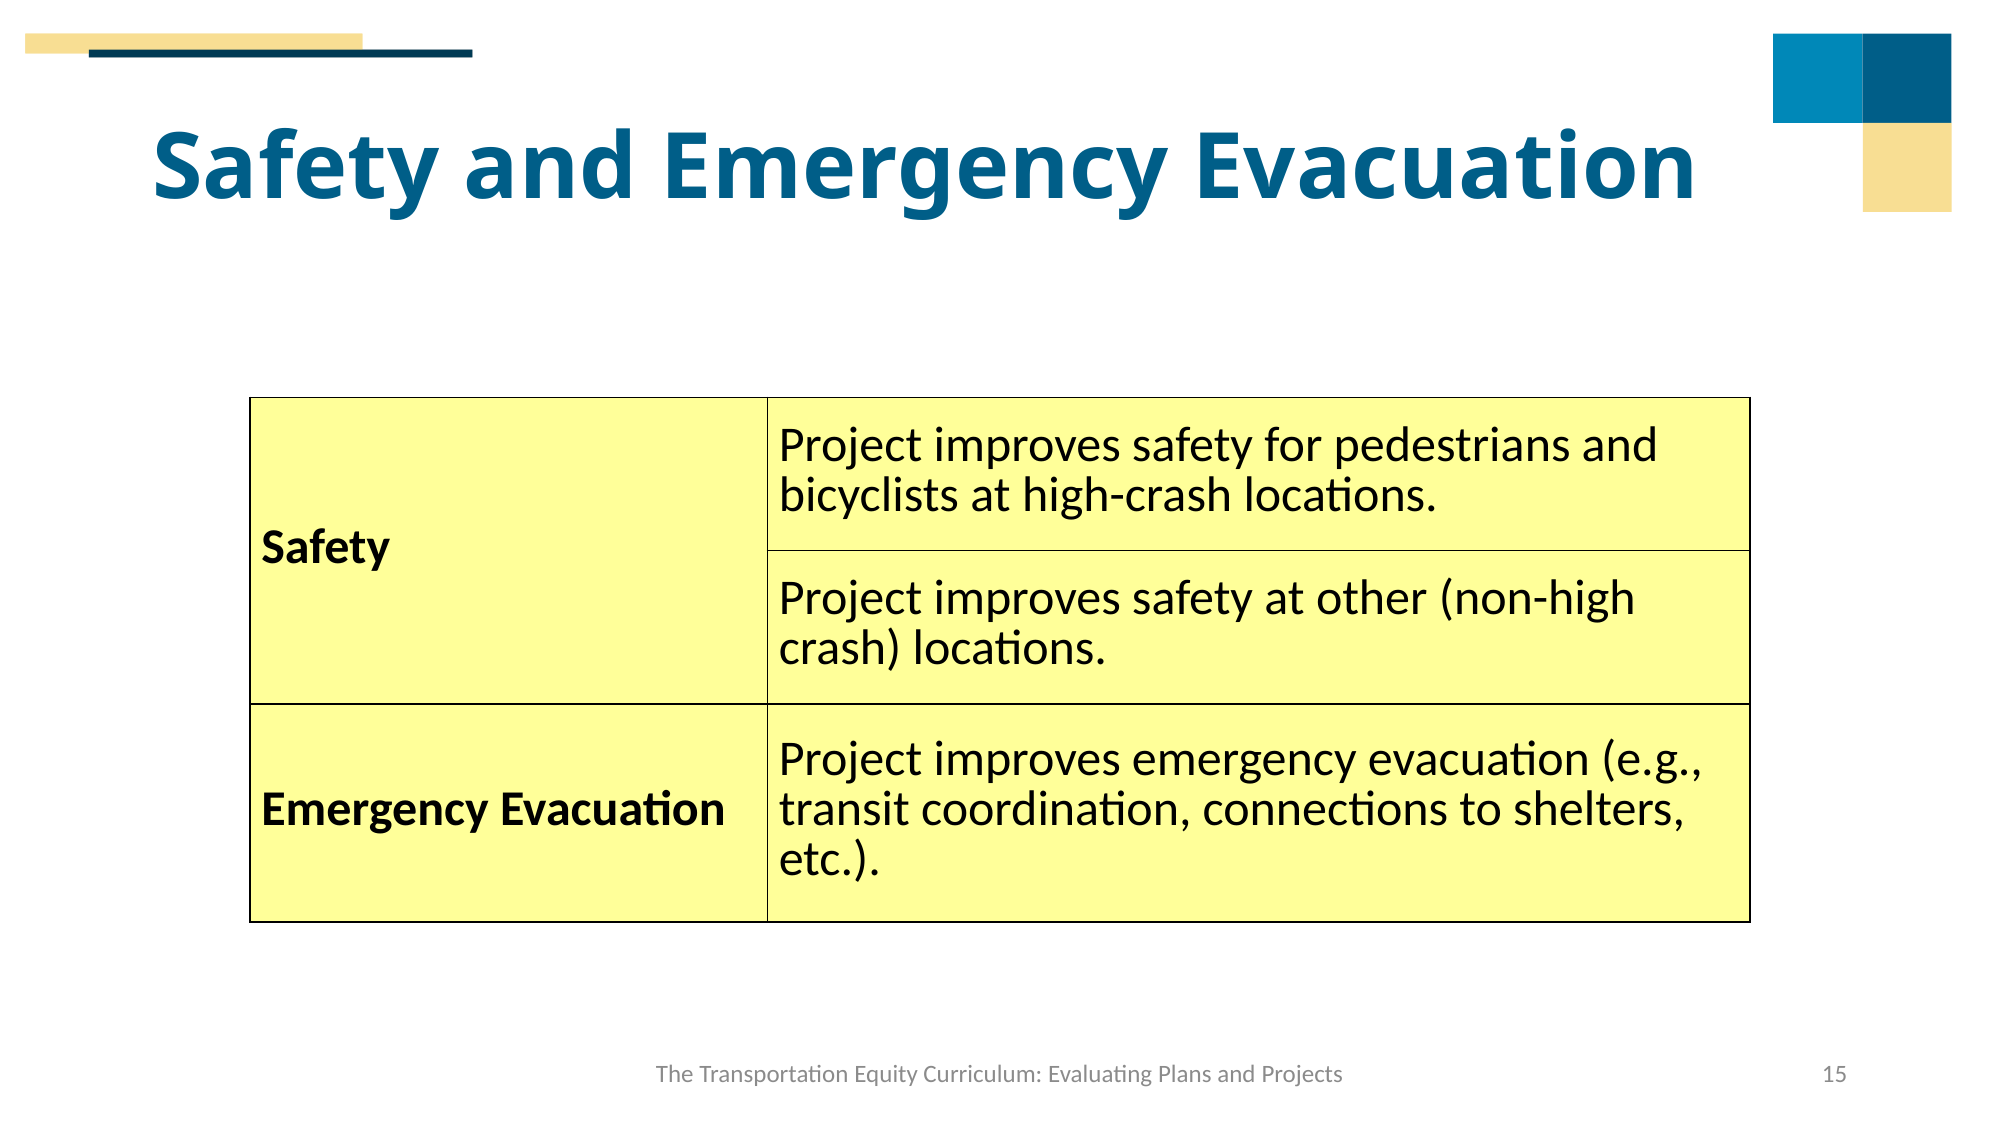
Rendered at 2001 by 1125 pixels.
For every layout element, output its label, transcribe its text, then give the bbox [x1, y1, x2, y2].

slide_number 15 [1412, 1042, 1863, 1103]
table_cell Project improves safety at other (non-high crash) locations. [768, 551, 1749, 703]
table_cell Emergency Evacuation [251, 705, 767, 921]
table_cell Project improves emergency evacuation (e.g., transit coordination, connections to shelters, etc.). [768, 705, 1749, 921]
table_header Safety [251, 398, 767, 703]
footer The Transportation Equity Curriculum: Evaluating Plans and Projects [638, 1042, 1362, 1103]
title Safety and Emergency Evacuation [137, 59, 1863, 278]
table_header Project improves safety for pedestrians and bicyclists at high-crash locations. [768, 398, 1749, 550]
